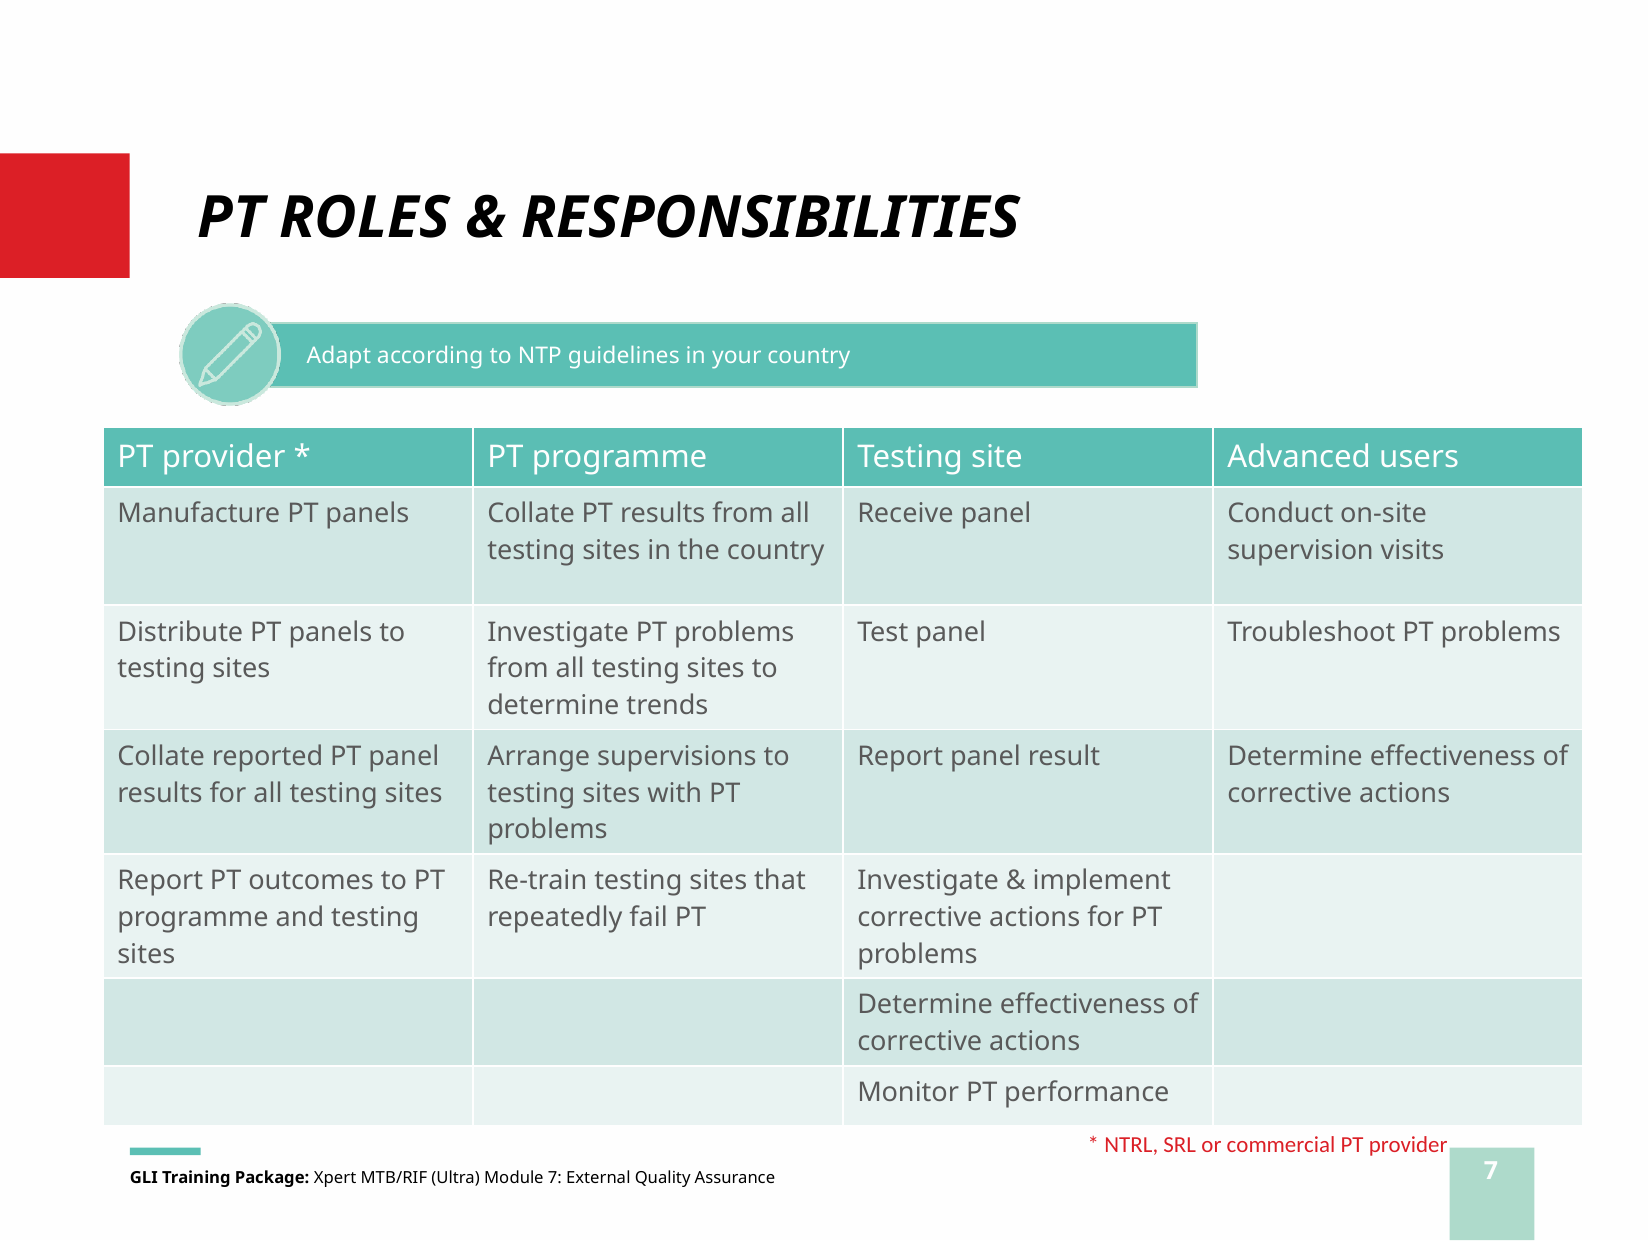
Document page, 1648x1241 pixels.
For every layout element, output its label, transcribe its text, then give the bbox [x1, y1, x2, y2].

text_box * NTRL, SRL or commercial PT provider [1073, 1121, 1464, 1164]
table_cell Collate reported PT panel results for all testing sites [104, 730, 472, 853]
table_cell Arrange supervisions to testing sites with PT problems [474, 730, 842, 853]
table_cell Receive panel [844, 488, 1212, 604]
table_cell [1214, 1067, 1582, 1125]
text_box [173, 297, 1308, 409]
table_cell [474, 979, 842, 1065]
table_cell Report PT outcomes to PT programme and testing sites [104, 855, 472, 977]
table_cell [1214, 979, 1582, 1065]
table_cell Conduct on-site supervision visits [1214, 488, 1582, 604]
table_cell [1214, 855, 1582, 977]
table_header Testing site [844, 428, 1212, 486]
table_cell Test panel [844, 606, 1212, 729]
table_header Advanced users [1214, 428, 1582, 486]
table_cell Determine effectiveness of corrective actions [844, 979, 1212, 1065]
table_cell Investigate PT problems from all testing sites to determine trends [474, 606, 842, 729]
table_cell Re-train testing sites that repeatedly fail PT [474, 855, 842, 977]
table_cell Troubleshoot PT problems [1214, 606, 1582, 729]
table_header PT provider * [104, 428, 472, 486]
table_cell Monitor PT performance [844, 1067, 1212, 1125]
table_cell Manufacture PT panels [104, 488, 472, 604]
table_cell [104, 979, 472, 1065]
table_cell [474, 1067, 842, 1125]
table_cell Investigate & implement corrective actions for PT problems [844, 855, 1212, 977]
table_cell Distribute PT panels to testing sites [104, 606, 472, 729]
table_cell Report panel result [844, 730, 1212, 853]
table_cell [104, 1067, 472, 1125]
table_header PT programme [474, 428, 842, 486]
table_cell Collate PT results from all testing sites in the country [474, 488, 842, 604]
title PT ROLES & RESPONSIBILITIES [197, 153, 1450, 278]
table_cell Determine effectiveness of corrective actions [1214, 730, 1582, 853]
